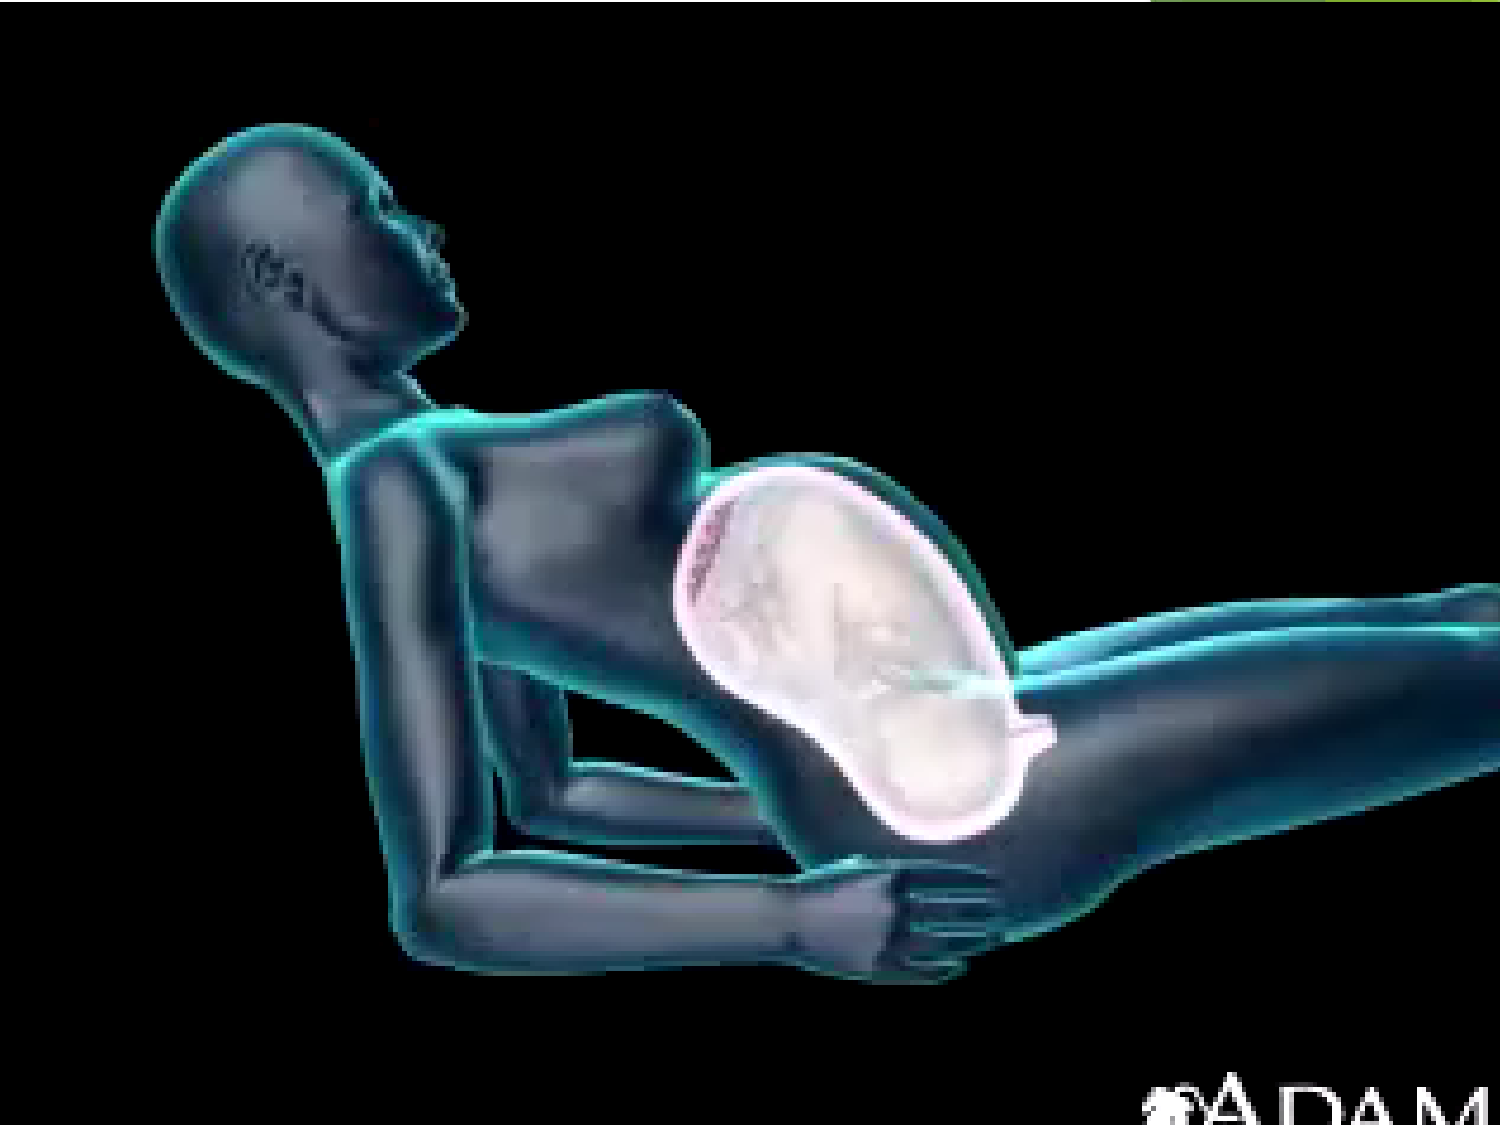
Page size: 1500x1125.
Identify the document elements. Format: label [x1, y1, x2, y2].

list [0, 0, 1500, 1125]
